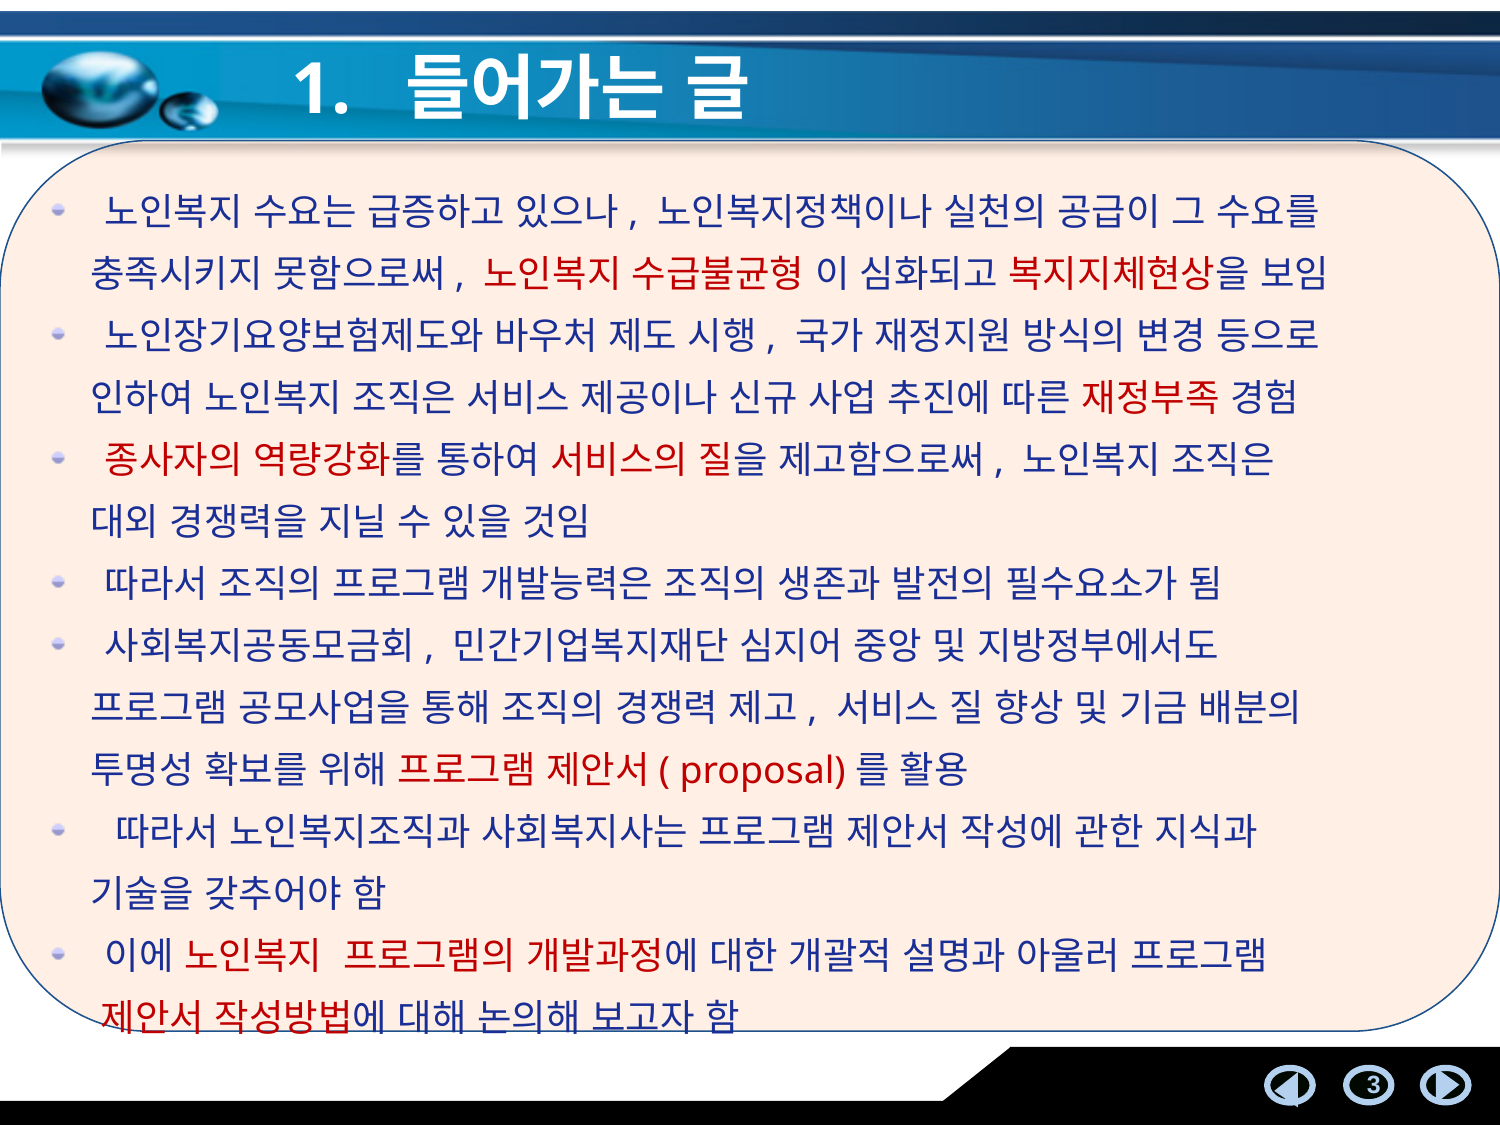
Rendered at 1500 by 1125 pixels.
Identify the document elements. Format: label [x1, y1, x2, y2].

text_box [0, 11, 1500, 1049]
